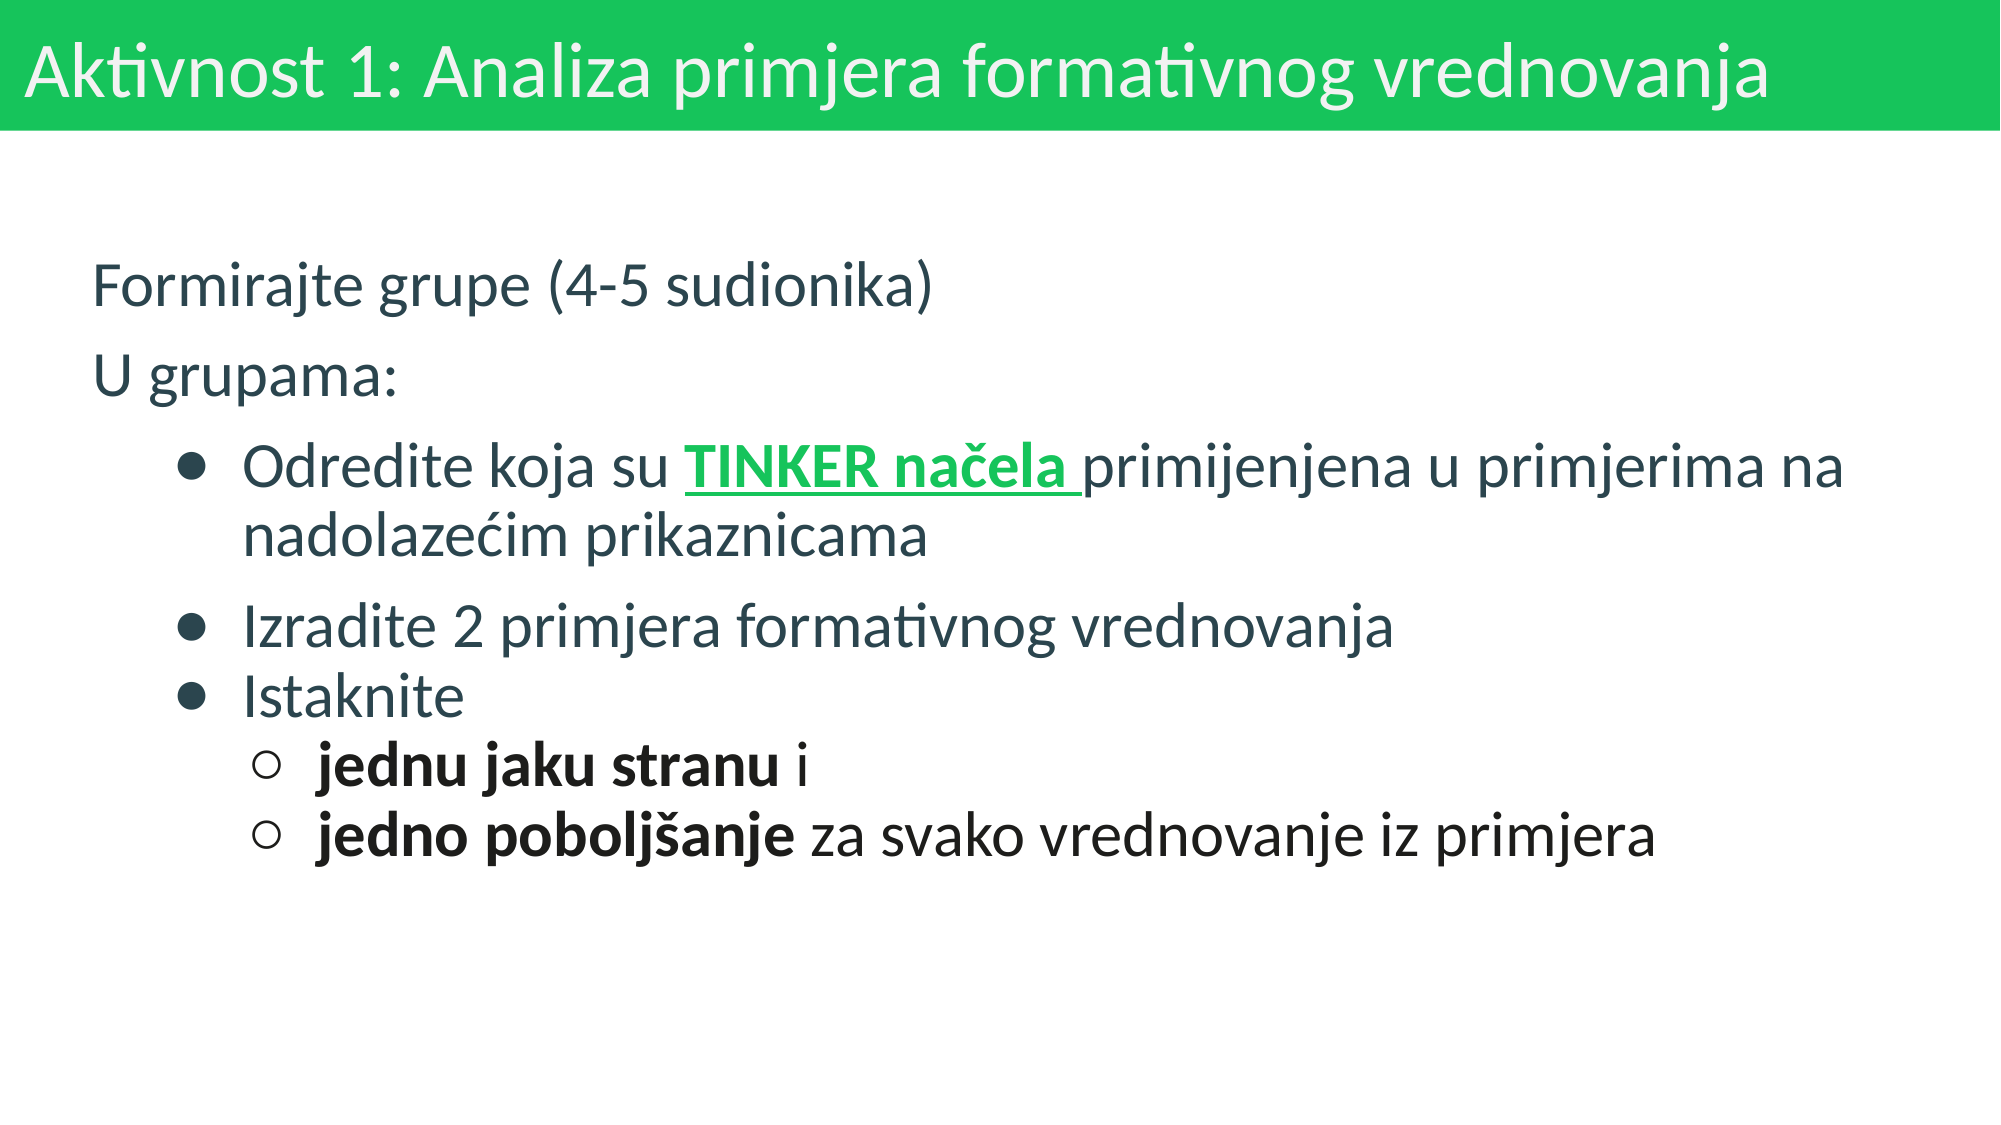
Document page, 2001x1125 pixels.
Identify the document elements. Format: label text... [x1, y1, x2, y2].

title Aktivnost 1: Analiza primjera formativnog vrednovanja [16, 13, 1976, 131]
list Formirajte grupe (4-5 sudionika) U grupama: Odredite koja su TINKER načela primijenjena u primjerima na nadolazećim prikaznicama Izradite 2 primjera formativnog vrednovanja Istaknite jednu jaku stranu i jedno poboljšanje za svako vrednovanje iz primjera [77, 144, 1976, 1108]
